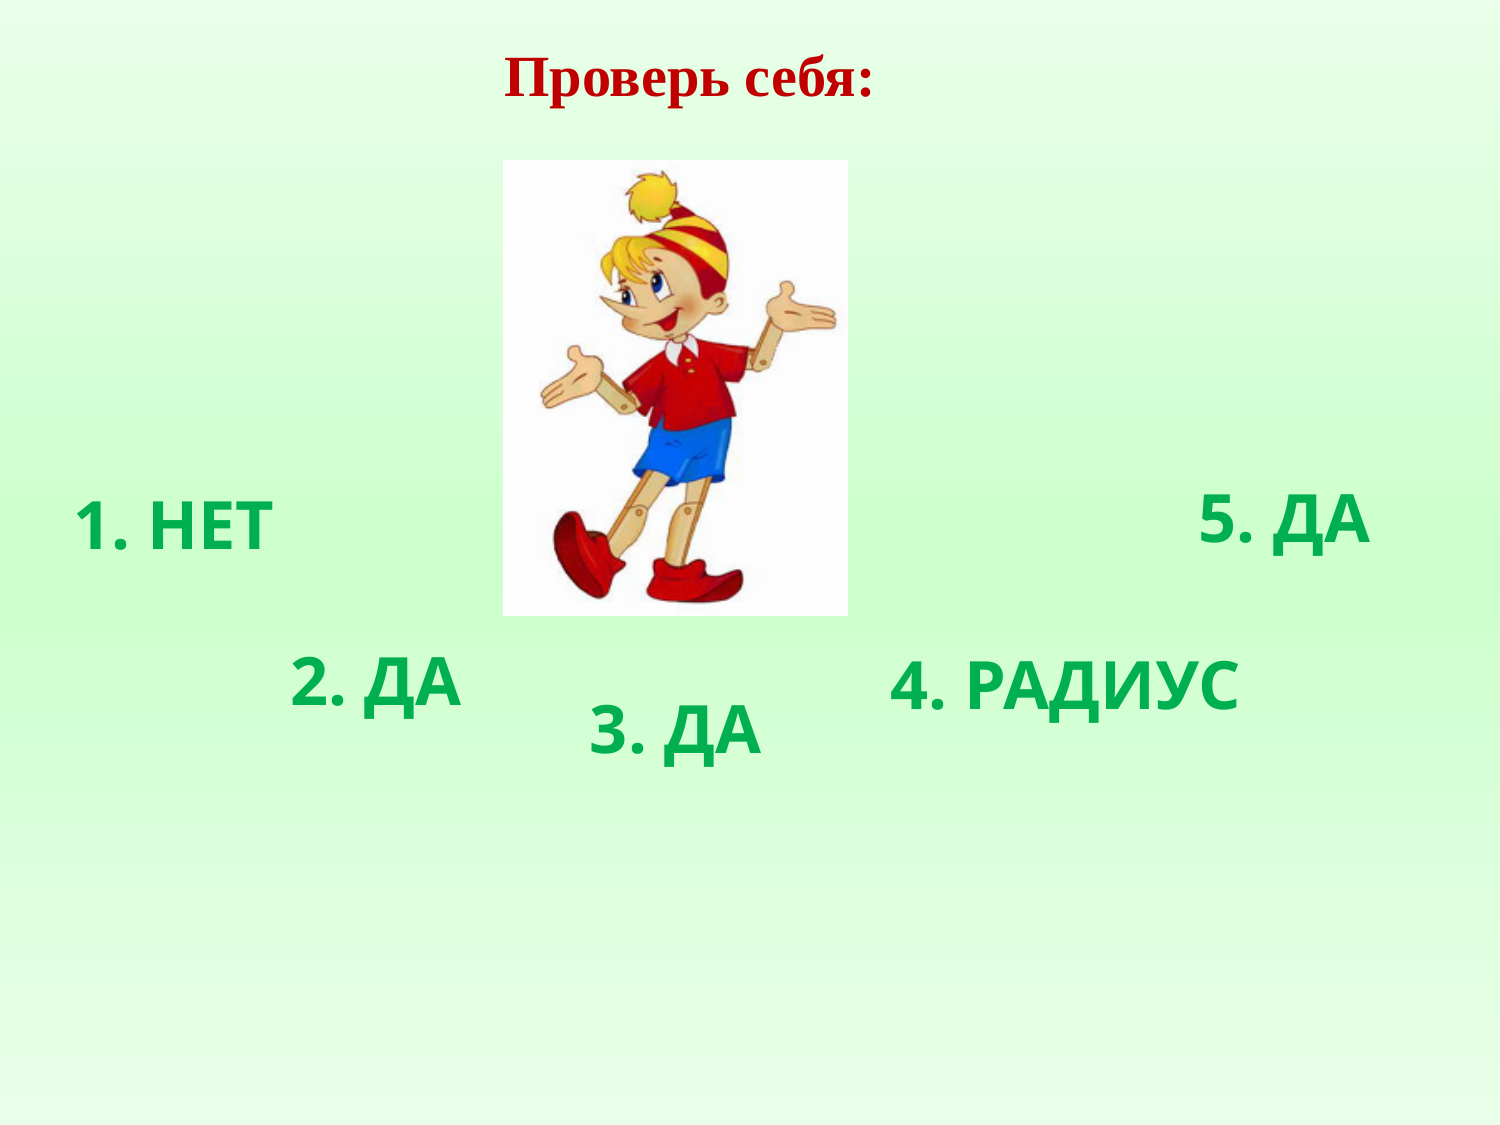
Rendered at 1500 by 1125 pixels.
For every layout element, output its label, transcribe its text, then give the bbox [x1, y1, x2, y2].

picture [503, 160, 848, 616]
text_box Проверь себя: [489, 30, 906, 116]
text_box 1. НЕТ [41, 475, 307, 570]
text_box 4. РАДИУС [875, 635, 1257, 731]
text_box 3. ДА [574, 679, 777, 774]
text_box 5. ДА [1183, 467, 1386, 563]
text_box 2. ДА [275, 631, 477, 726]
